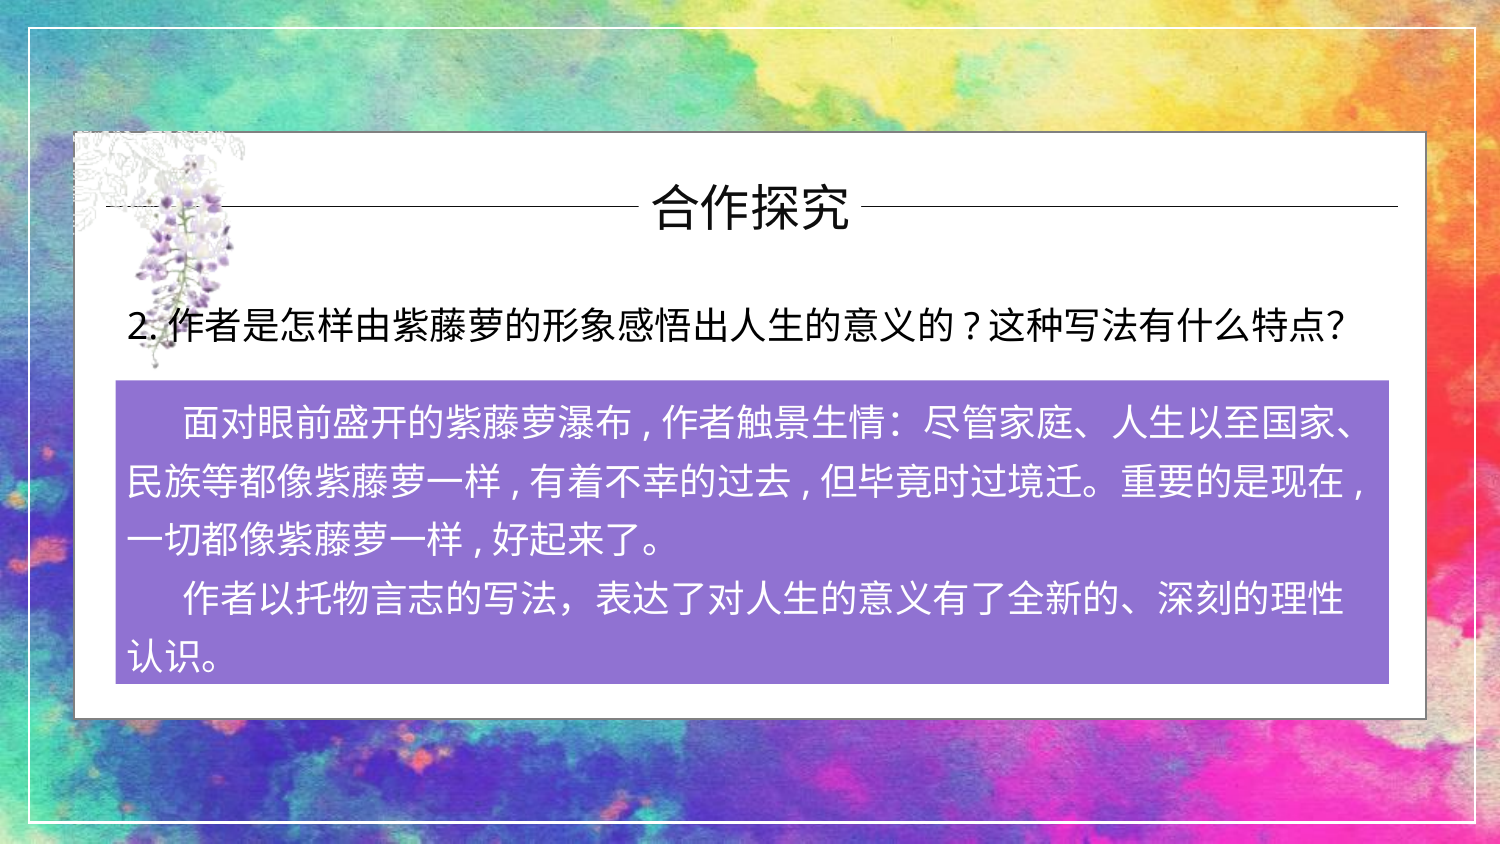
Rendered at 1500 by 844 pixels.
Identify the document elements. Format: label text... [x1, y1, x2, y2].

text_box [28, 27, 1476, 824]
text_box 合作探究 [638, 207, 862, 243]
text_box 2.作者是怎样由紫藤萝的形象感悟出人生的意义的?这种写法有什么特点？ [272, 282, 1389, 353]
picture [0, 0, 1500, 844]
text_box 面对眼前盛开的紫藤萝瀑布,作者触景生情：尽管家庭、人生以至国家、民族等都像紫藤萝一样,有着不幸的过去,但毕竟时过境迁。重要的是现在,一切都像紫藤萝一样,好起来了。 作者以托物言志的写法，表达了对人生的意义有了全新的、深刻的理性认识。 [115, 380, 1389, 684]
text_box 合作探究 [638, 171, 862, 206]
